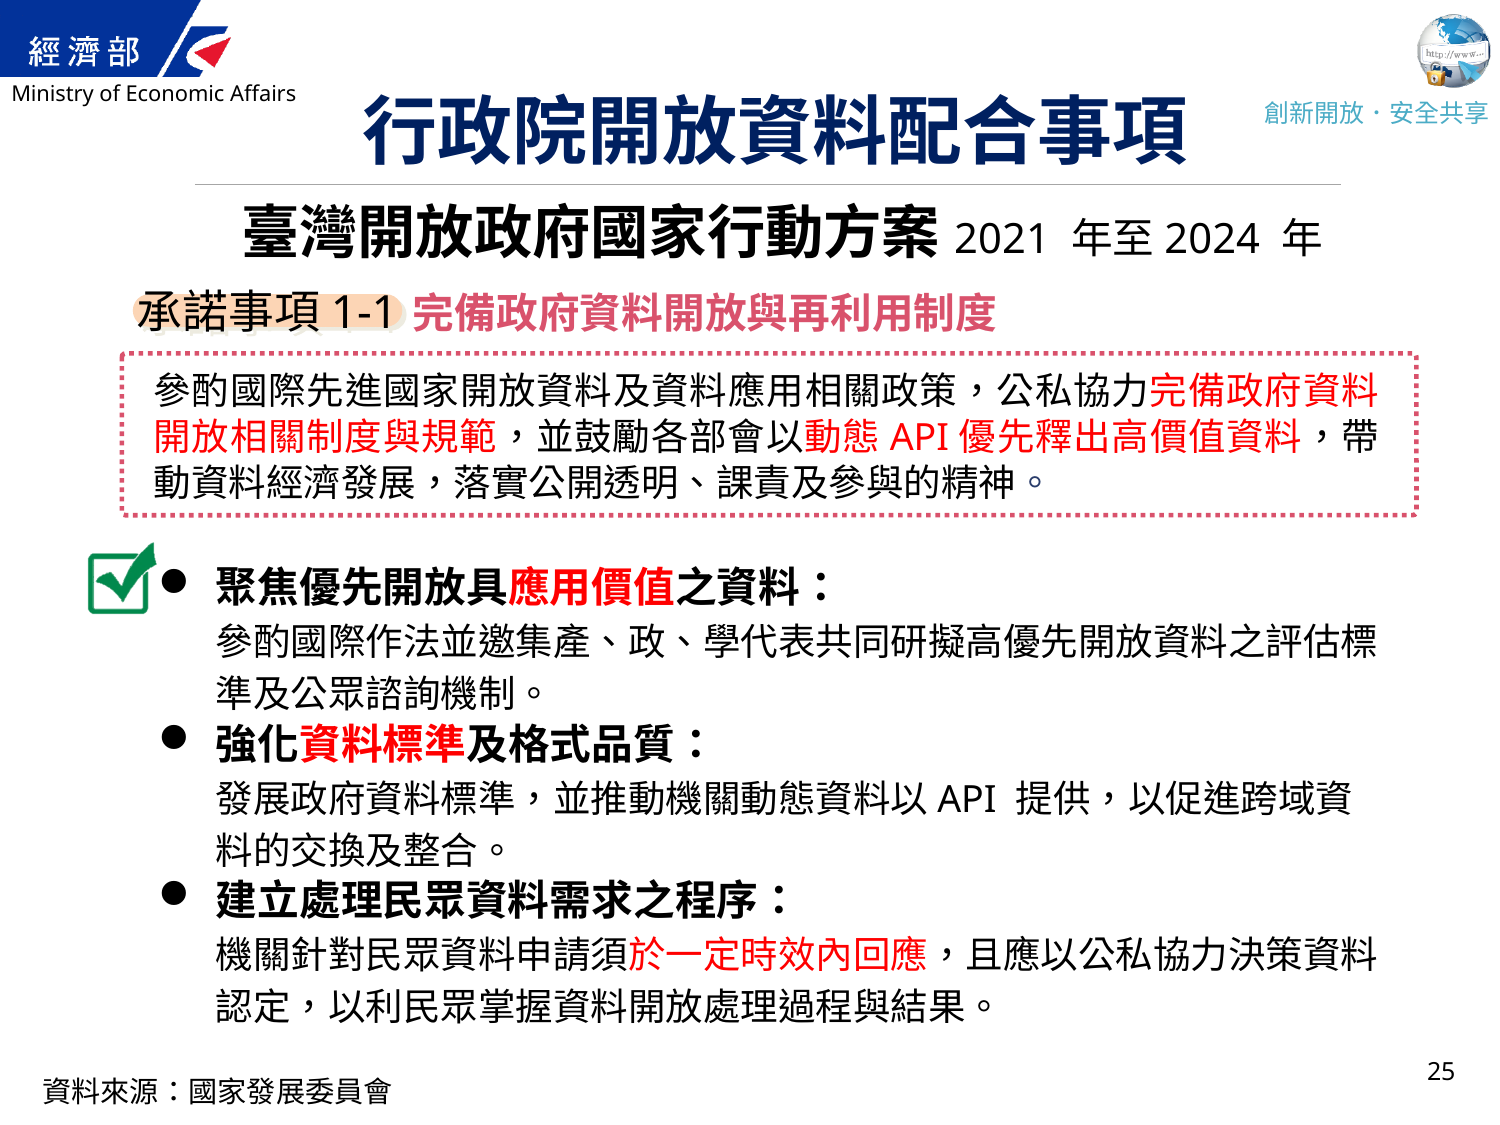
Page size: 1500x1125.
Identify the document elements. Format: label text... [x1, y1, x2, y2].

picture [0, 0, 231, 77]
slide_number 25 [1120, 1042, 1471, 1103]
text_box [121, 278, 1417, 516]
picture [86, 540, 158, 615]
picture [1411, 10, 1495, 90]
list 聚焦優先開放具應用價值之資料： 參酌國際作法並邀集產、政、學代表共同研擬高優先開放資料之評估標準及公眾諮詢機制。 強化資料標準及格式品質： 發展政府資料標準，並推動機關動態資料以API 提供，以促進跨域資料的交換及整合。 建立處理民眾資料需求之程序： 機關針對民眾資料申請須於一定時效內回應，且應以公私協力決策資料認定，以利民眾掌握資料開放處理過程與結果。 [83, 551, 1394, 1059]
text_box 資料來源：國家發展委員會 [27, 1066, 409, 1116]
text_box 臺灣開放政府國家行動方案2021 年至2024 年 [226, 187, 1338, 273]
text_box 行政院開放資料配合事項 [347, 85, 1203, 182]
